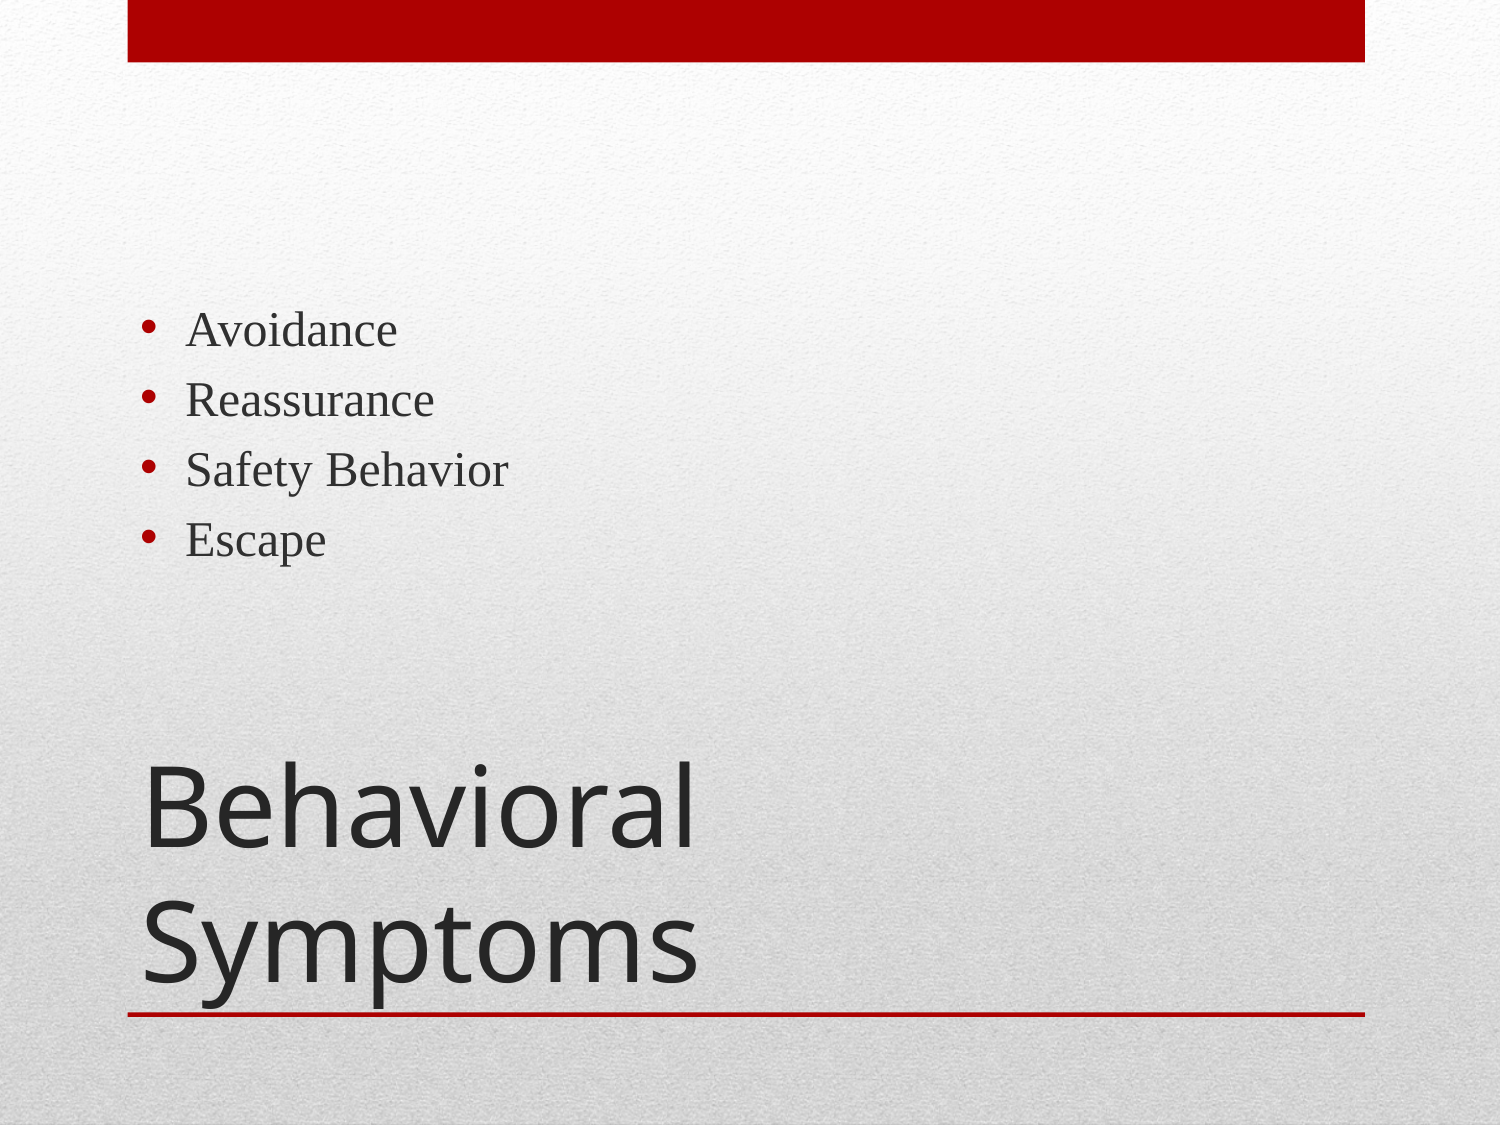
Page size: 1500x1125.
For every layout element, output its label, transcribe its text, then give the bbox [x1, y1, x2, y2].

title Behavioral Symptoms [125, 750, 1238, 1013]
list Avoidance Reassurance Safety Behavior Escape [125, 112, 1363, 750]
